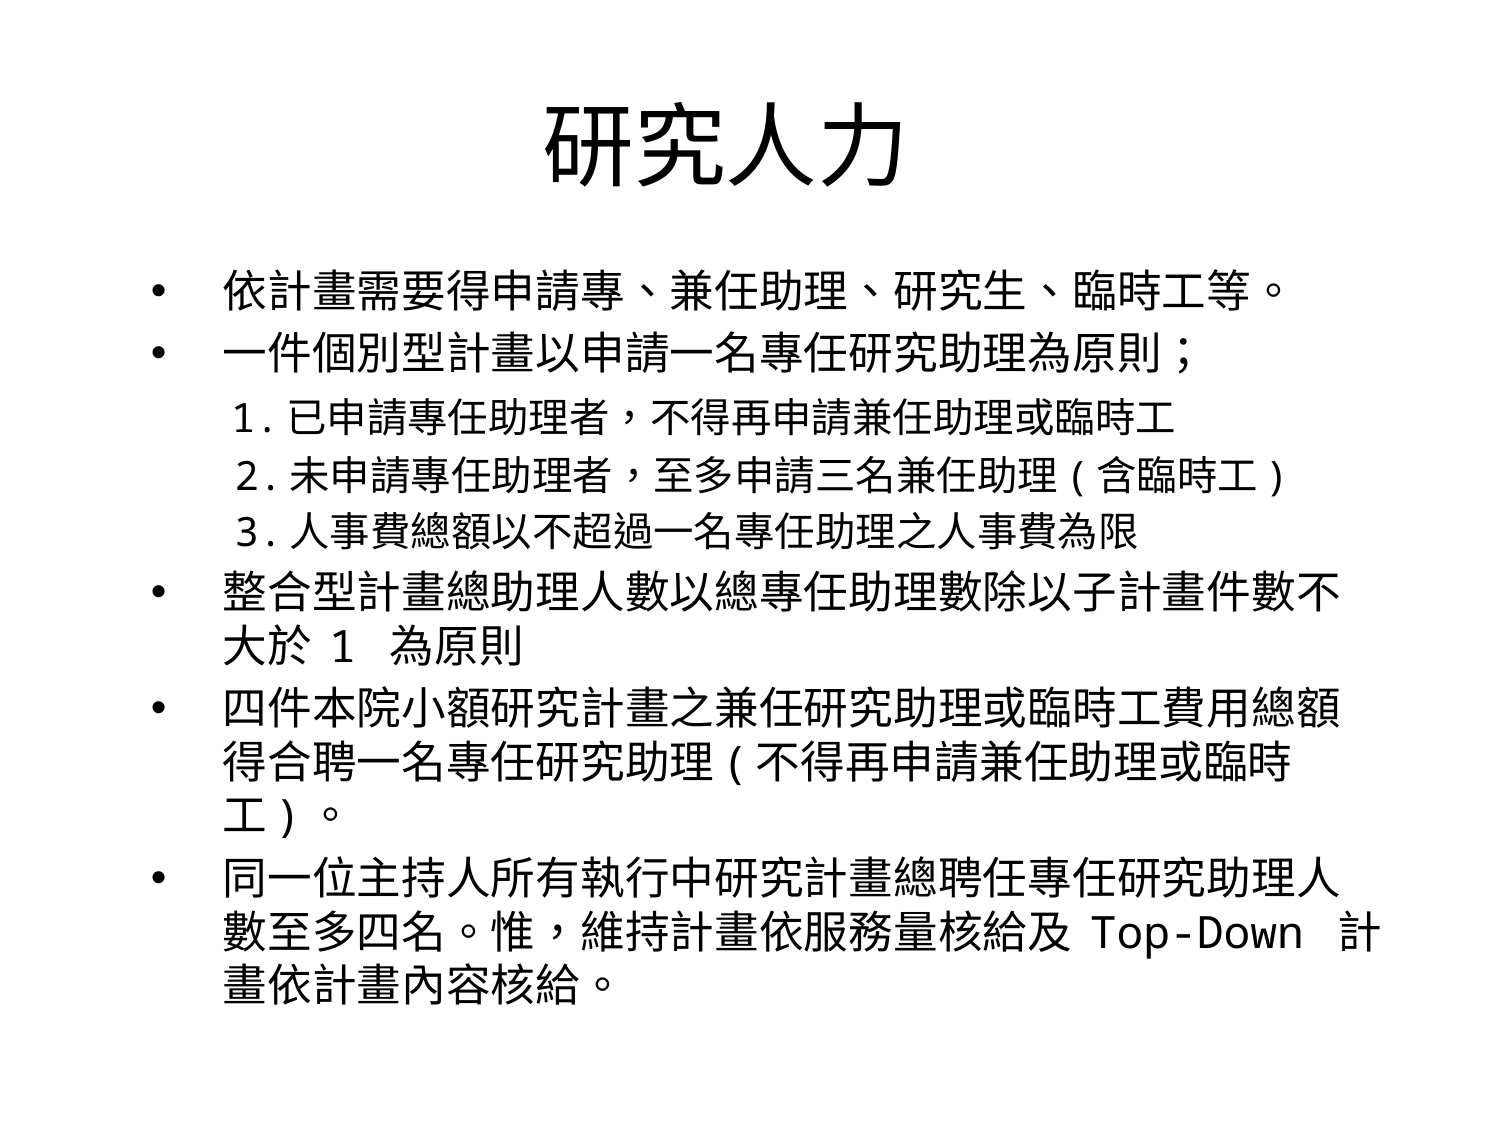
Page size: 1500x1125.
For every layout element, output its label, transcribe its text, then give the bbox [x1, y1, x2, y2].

title 研究人力 [88, 54, 1364, 232]
subtitle 依計畫需要得申請專、兼任助理、研究生、臨時工等。 一件個別型計畫以申請一名專任研究助理為原則； 1.已申請專任助理者，不得再申請兼任助理或臨時工 2.未申請專任助理者，至多申請三名兼任助理(含臨時工) 3.人事費總額以不超過一名專任助理之人事費為限 整合型計畫總助理人數以總專任助理數除以子計畫件數不大於 1 為原則 四件本院小額研究計畫之兼任研究助理或臨時工費用總額得合聘一名專任研究助理(不得再申請兼任助理或臨時 工)。 同一位主持人所有執行中研究計畫總聘任專任研究助理人數至多四名。惟，維持計畫依服務量核給及 Top-Down 計畫依計畫內容核給。 [135, 255, 1400, 1024]
